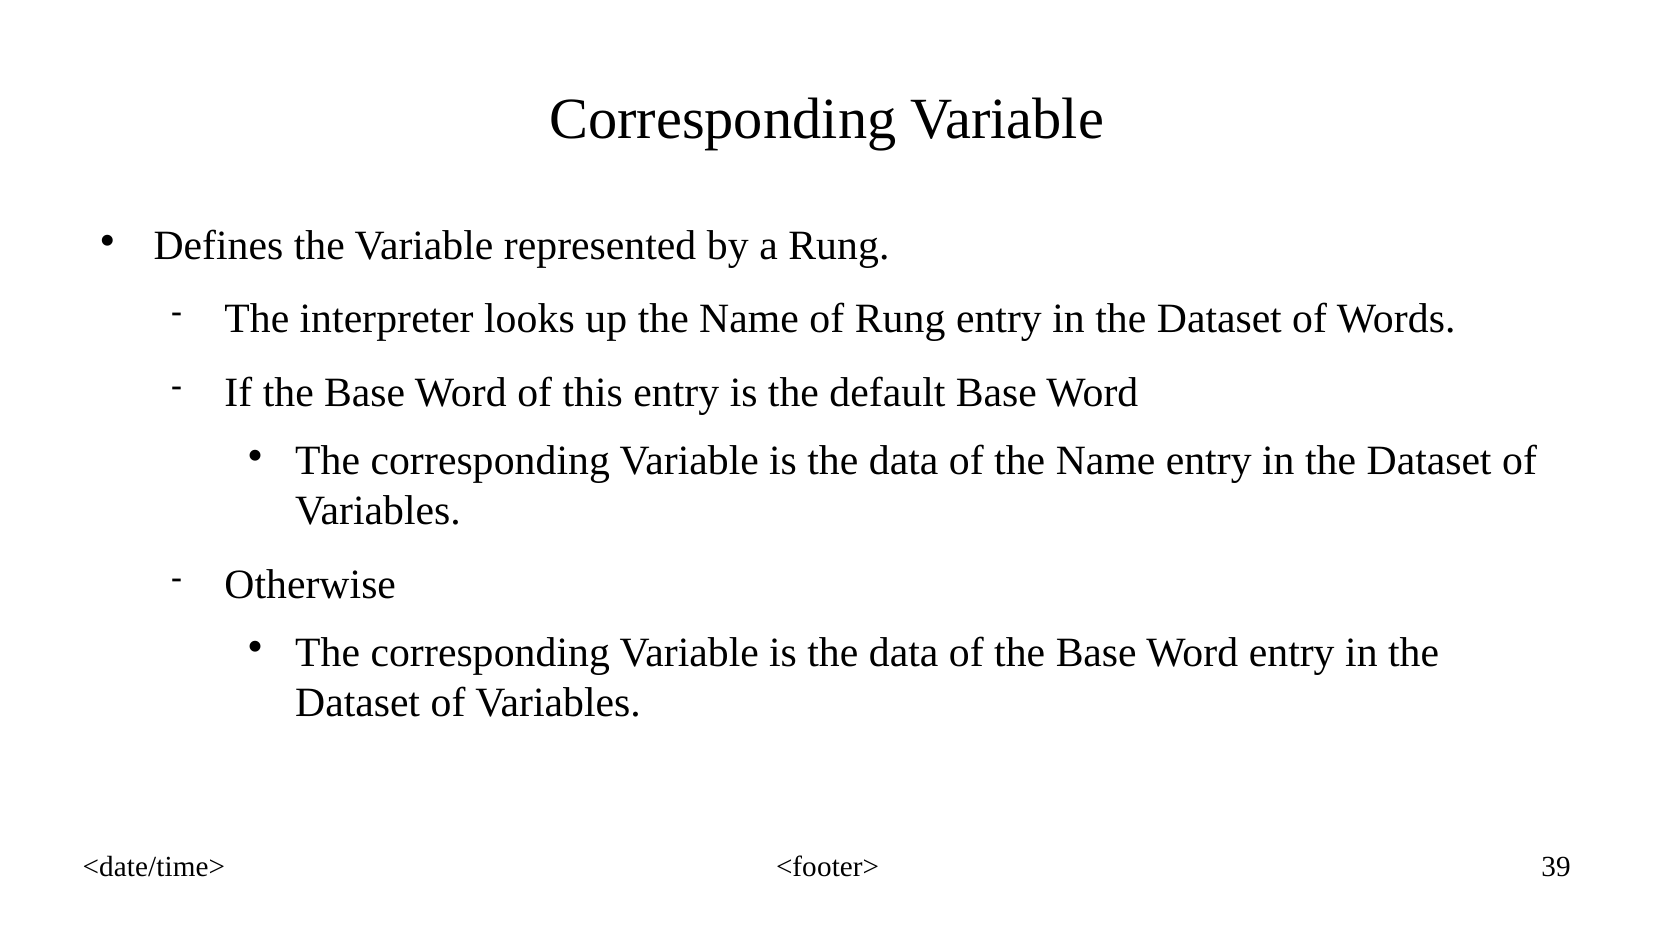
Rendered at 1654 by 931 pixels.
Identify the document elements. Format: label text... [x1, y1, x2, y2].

text_box Defines the Variable represented by a Rung. The interpreter looks up the Name of Rung entry in the Dataset of Words. If the Base Word of this entry is the default Base Word The corresponding Variable is the data of the Name entry in the Dataset of Variables. Otherwise The corresponding Variable is the data of the Base Word entry in the Dataset of Variables. [82, 217, 1571, 757]
text_box Corresponding Variable [82, 37, 1571, 193]
